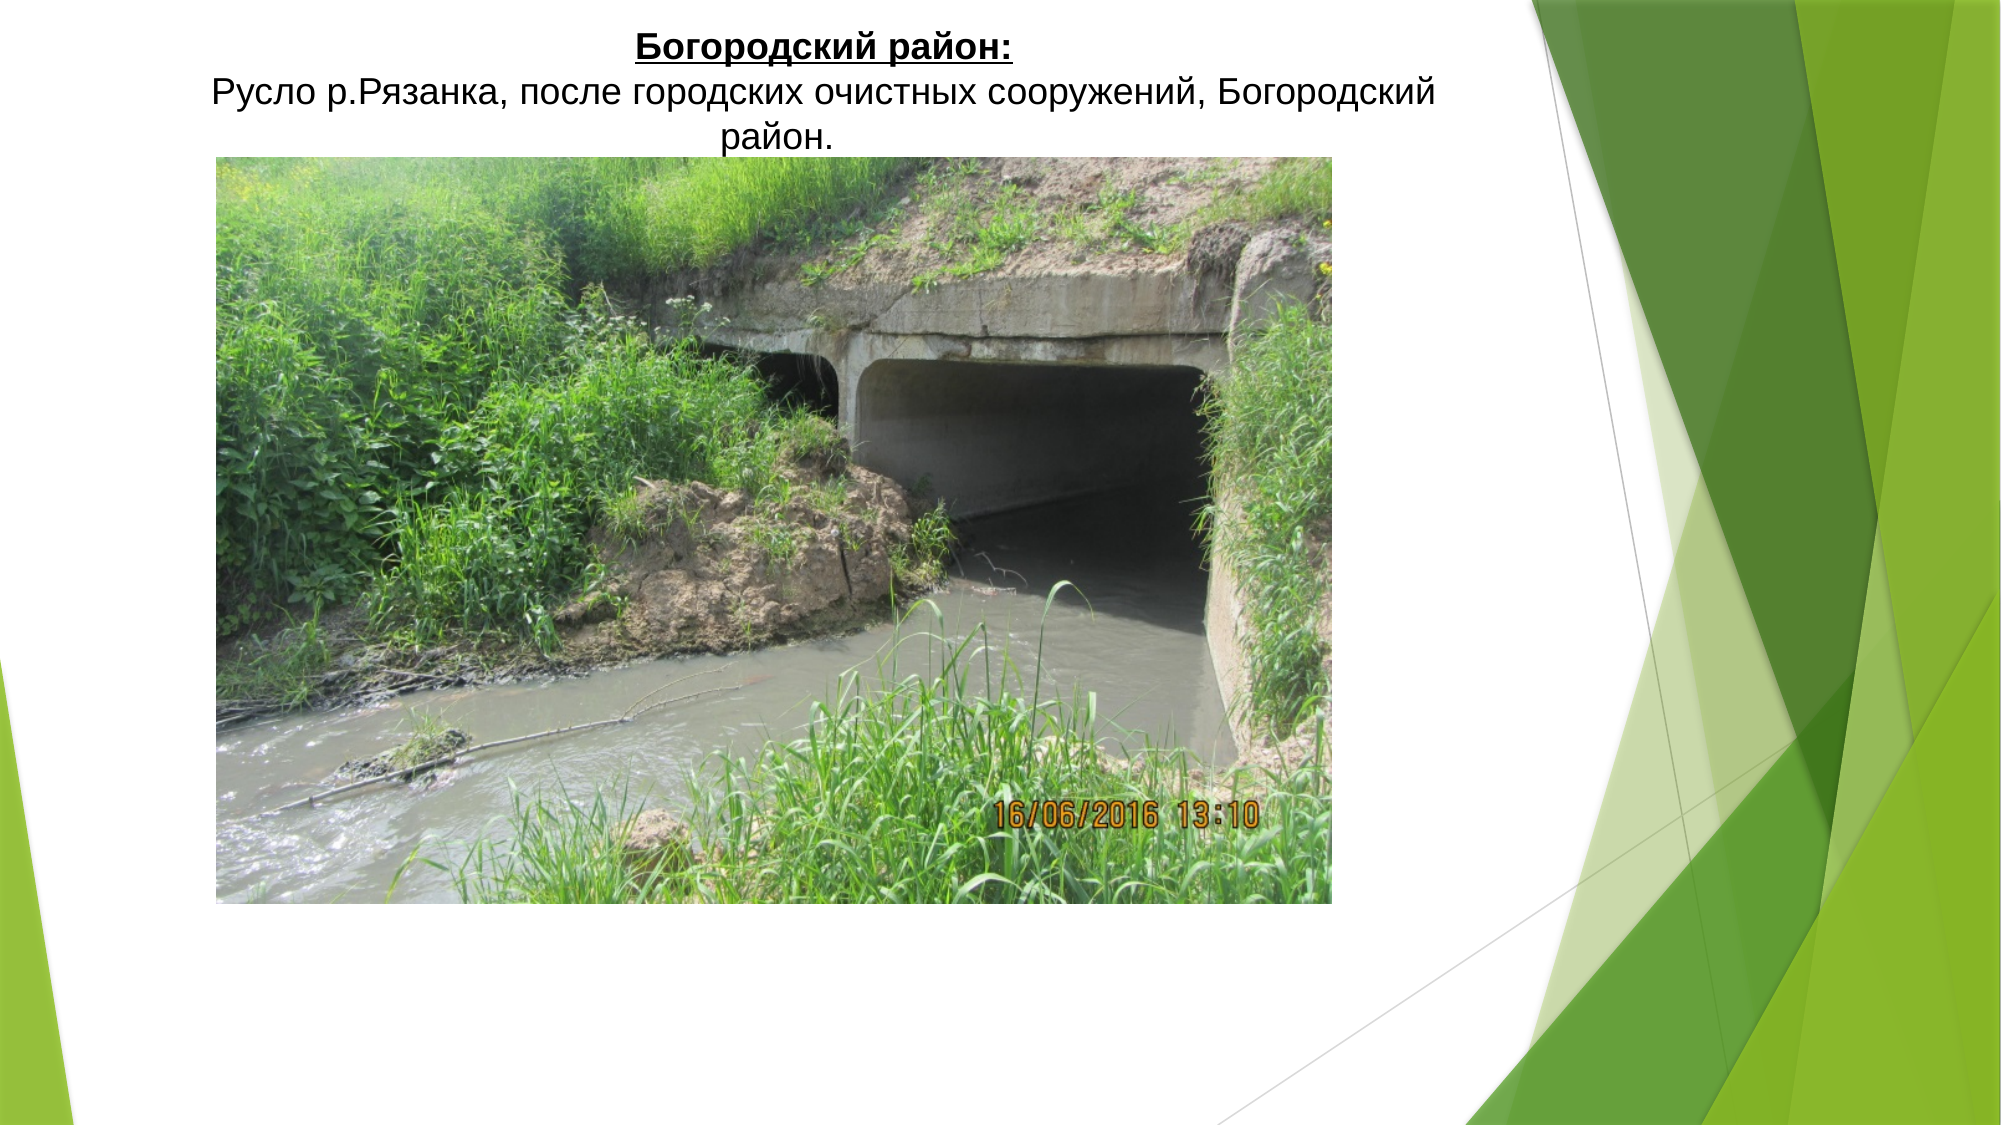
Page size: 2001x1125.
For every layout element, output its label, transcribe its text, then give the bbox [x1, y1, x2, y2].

text_box Богородский район: Русло р.Рязанка, после городских очистных сооружений, Богородский район. [87, 37, 1468, 142]
picture [215, 157, 1333, 904]
